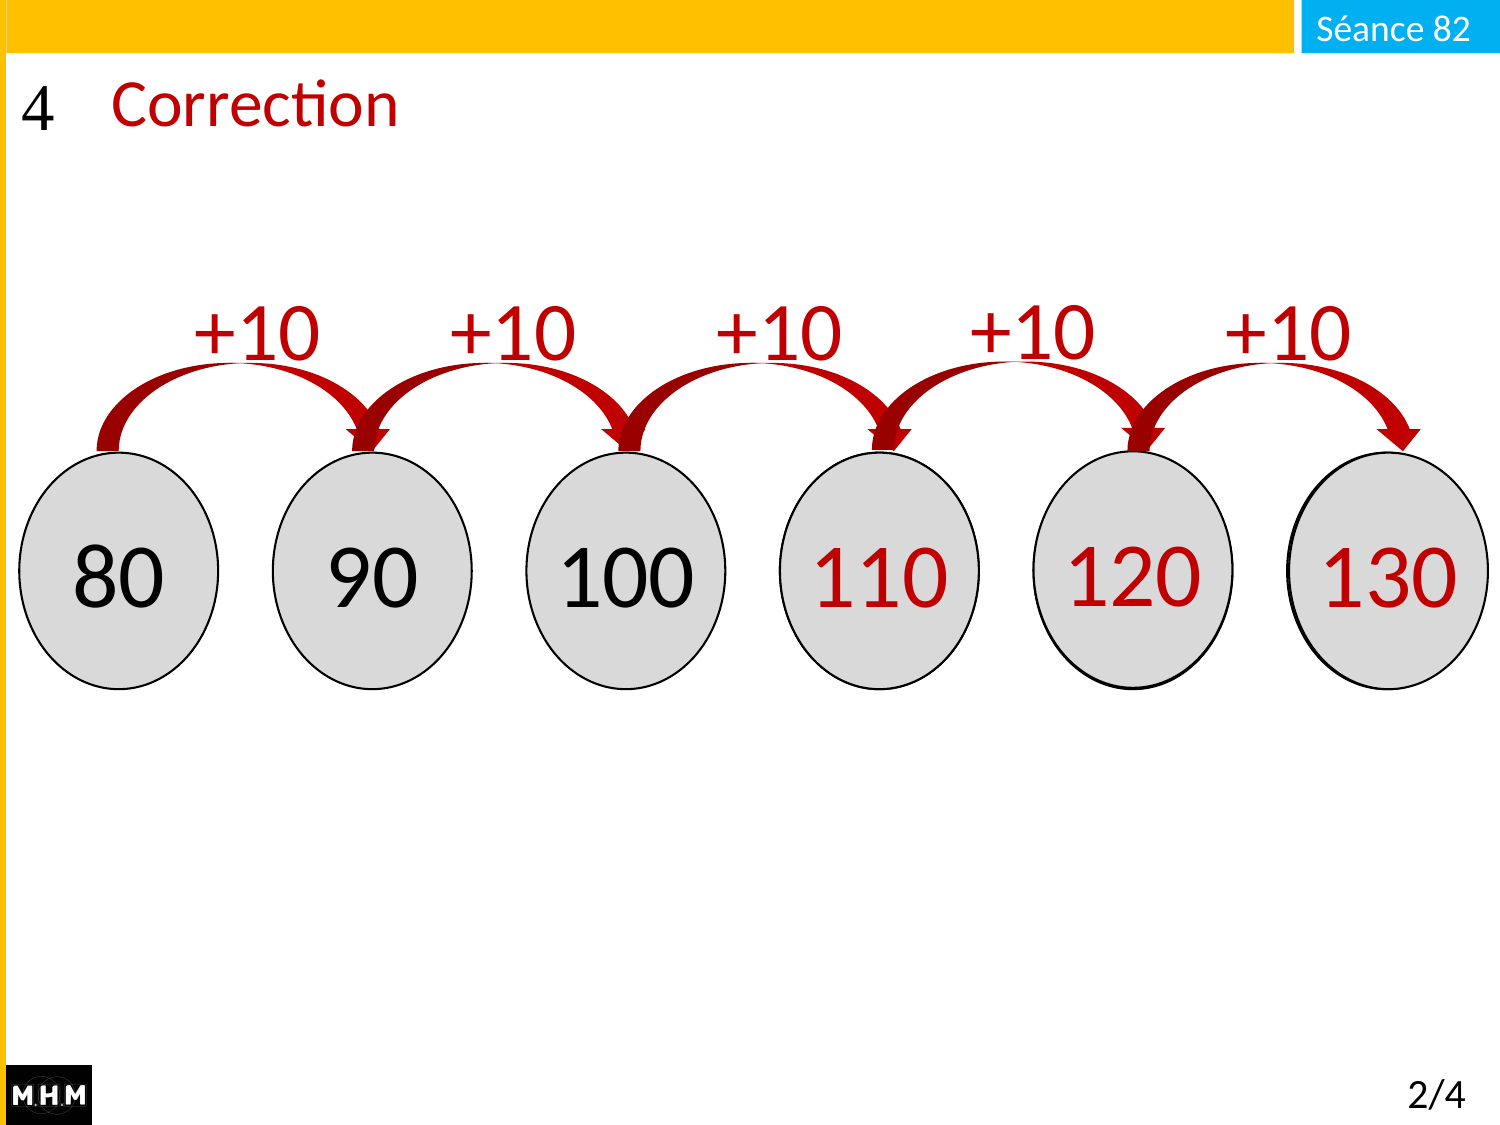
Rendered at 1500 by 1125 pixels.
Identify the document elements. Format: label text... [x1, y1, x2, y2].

text_box 120 [1032, 450, 1234, 689]
picture [6, 1065, 92, 1125]
text_box 100 [525, 452, 727, 691]
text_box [618, 270, 916, 452]
text_box 130 [1288, 452, 1489, 691]
list 2/4 [1373, 1064, 1500, 1125]
text_box 110 [778, 452, 980, 691]
title Correction [96, 60, 1391, 149]
text_box 90 [271, 452, 473, 691]
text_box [352, 270, 618, 452]
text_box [96, 270, 352, 452]
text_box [871, 268, 1170, 450]
text_box 80 [18, 452, 220, 691]
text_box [1127, 270, 1425, 452]
